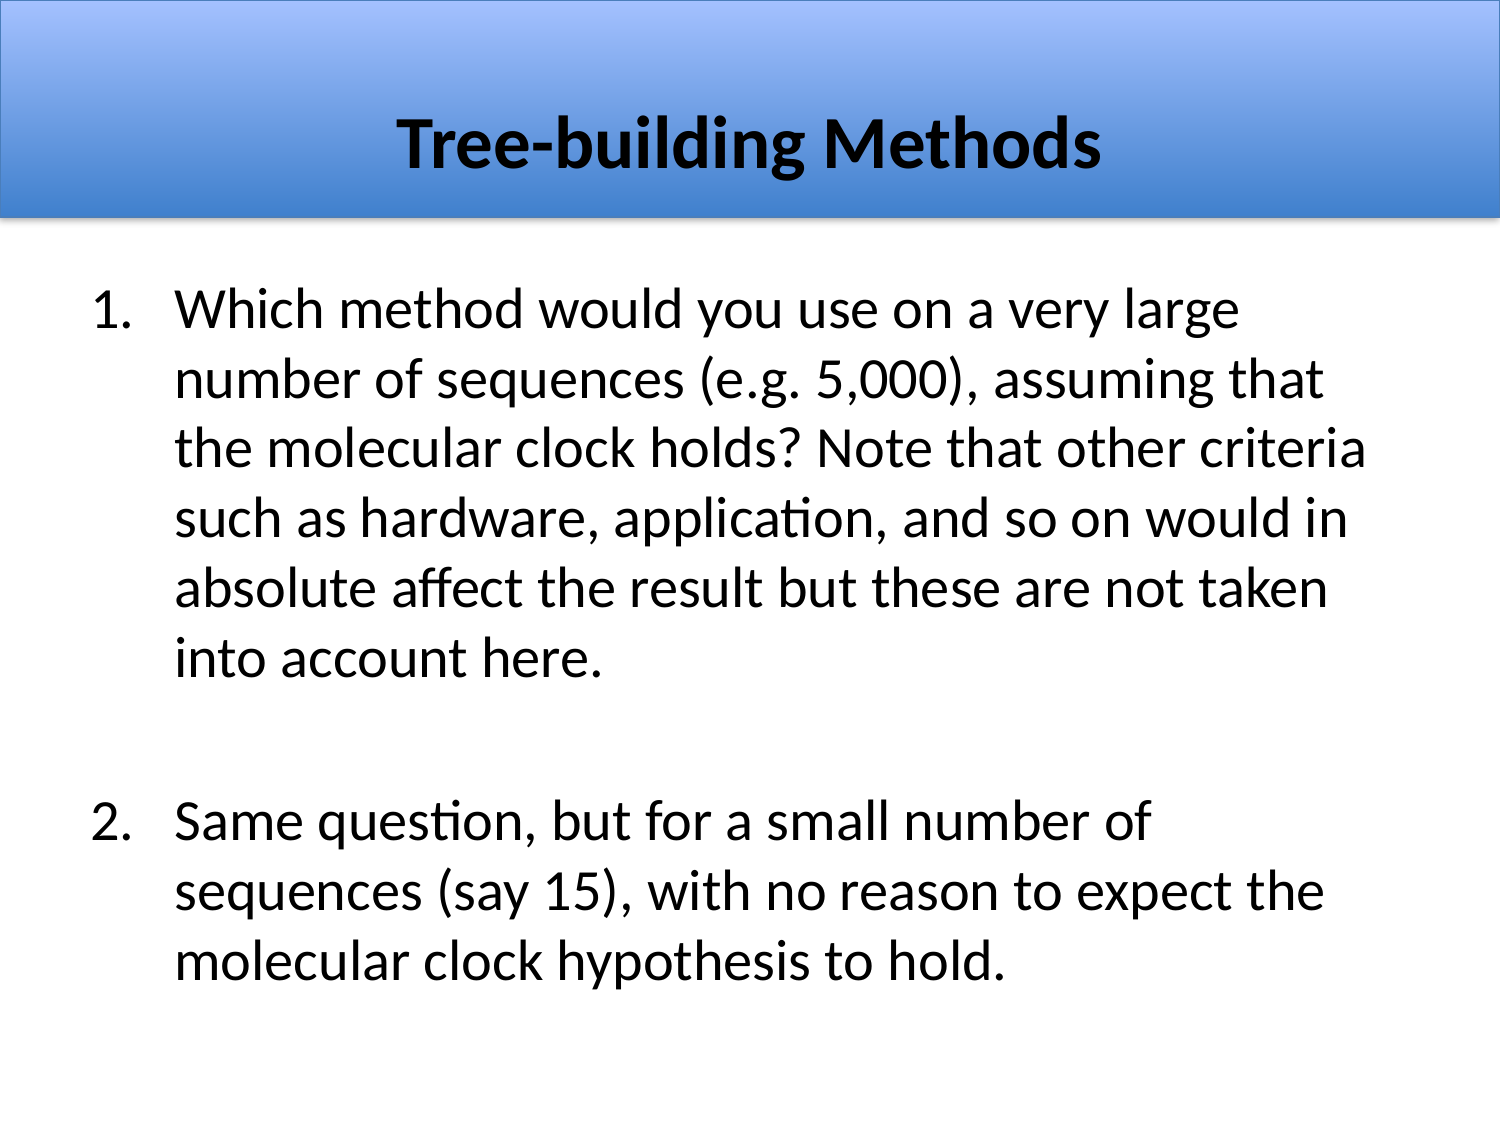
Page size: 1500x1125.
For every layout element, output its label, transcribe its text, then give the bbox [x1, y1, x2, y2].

title Tree-building Methods [75, 45, 1425, 233]
list Which method would you use on a very large number of sequences (e.g. 5,000), assuming that the molecular clock holds? Note that other criteria such as hardware, application, and so on would in absolute affect the result but these are not taken into account here. Same question, but for a small number of sequences (say 15), with no reason to expect the molecular clock hypothesis to hold. [75, 262, 1425, 1005]
